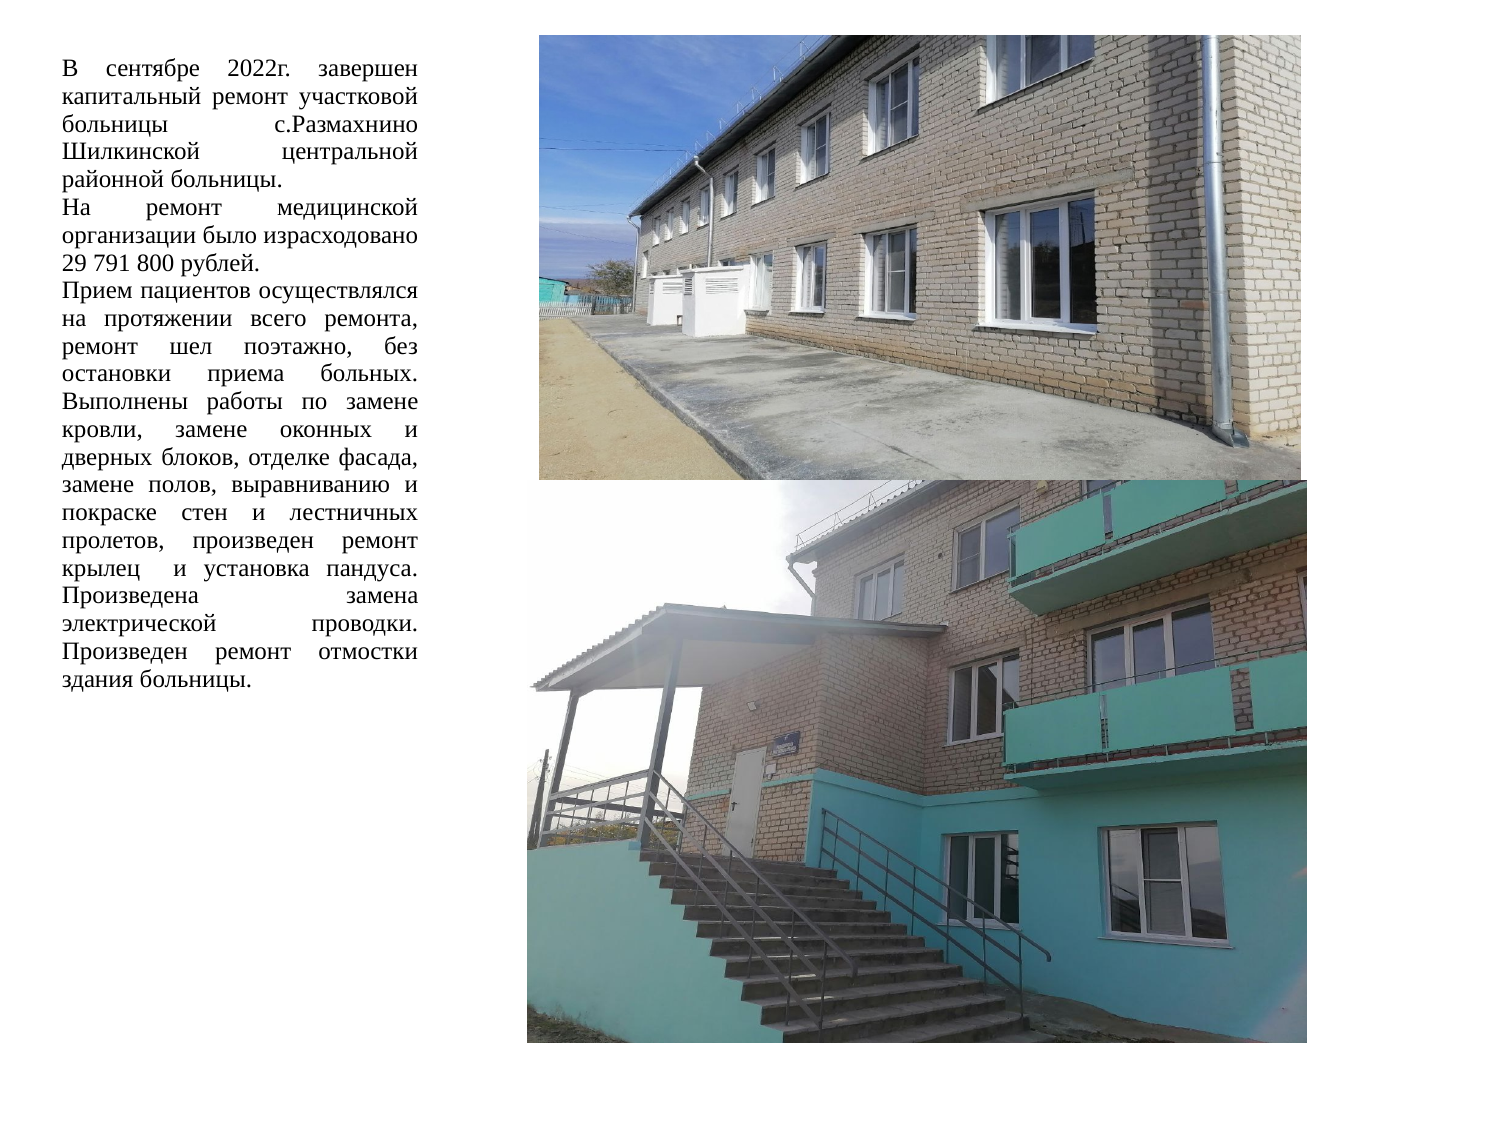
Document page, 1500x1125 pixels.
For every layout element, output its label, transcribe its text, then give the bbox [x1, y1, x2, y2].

picture [527, 34, 1308, 1044]
table_header В сентябре 2022г. завершен капитальный ремонт участковой больницы с.Размахнино Шилкинской центральной районной больницы. На ремонт медицинской организации было израсходовано 29 791 800 рублей. Прием пациентов осуществлялся на протяжении всего ремонта, ремонт шел поэтажно, без остановки приема больных. Выполнены работы по замене кровли, замене оконных и дверных блоков, отделке фасада, замене полов, выравниванию и покраске стен и лестничных пролетов, произведен ремонт крылец и установка пандуса. Произведена замена электрической проводки. Произведен ремонт отмостки здания больницы. [48, 48, 433, 992]
